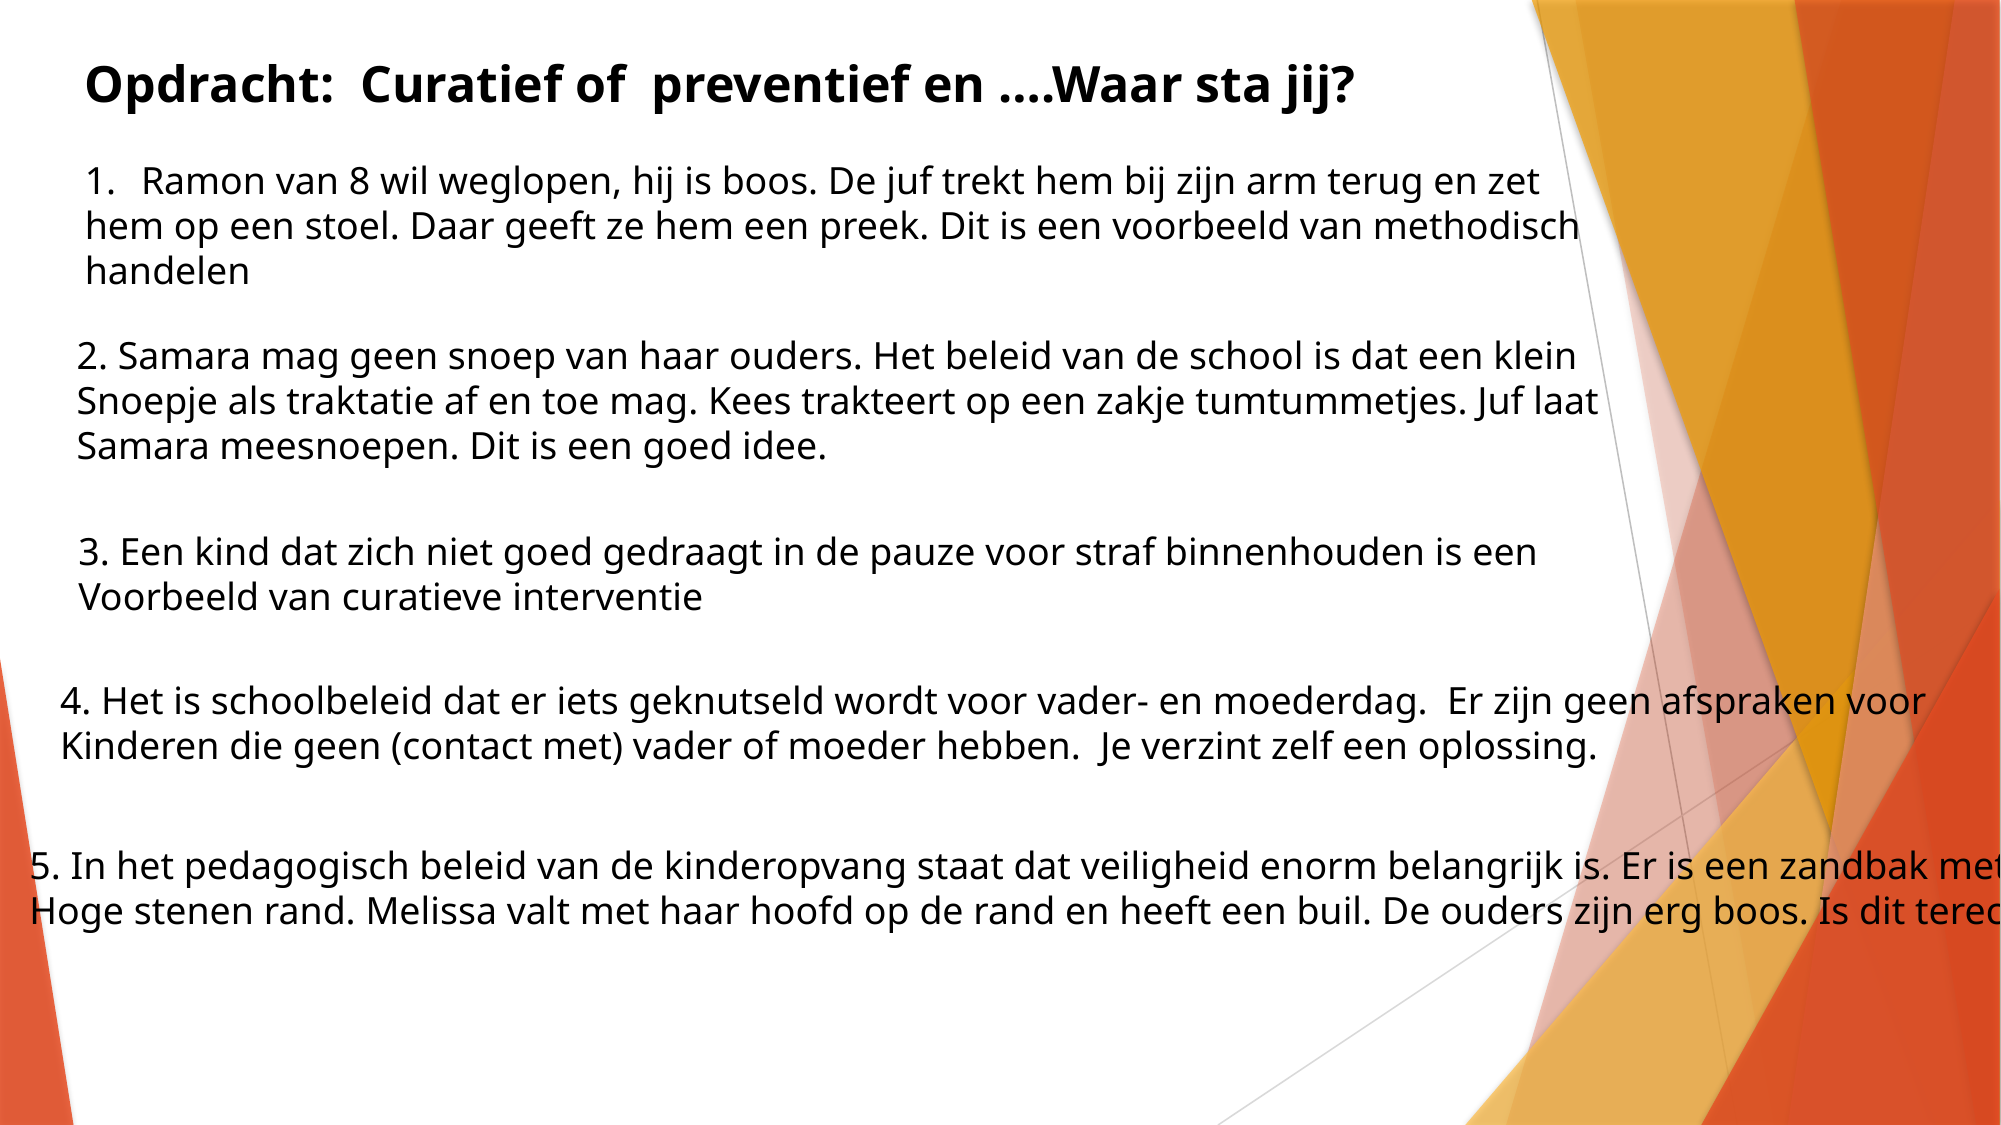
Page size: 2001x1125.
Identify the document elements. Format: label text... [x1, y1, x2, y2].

text_box 3. Een kind dat zich niet goed gedraagt in de pauze voor straf binnenhouden is een Voorbeeld van curatieve interventie [63, 520, 1555, 625]
text_box Opdracht: Curatief of preventief en ….Waar sta jij? Ramon van 8 wil weglopen, hij is boos. De juf trekt hem bij zijn arm terug en zet hem op een stoel. Daar geeft ze hem een preek. Dit is een voorbeeld van methodisch handelen [70, 0, 1607, 300]
text_box 2. Samara mag geen snoep van haar ouders. Het beleid van de school is dat een klein Snoepje als traktatie af en toe mag. Kees trakteert op een zakje tumtummetjes. Juf laat Samara meesnoepen. Dit is een goed idee. [61, 325, 1615, 475]
text_box 5. In het pedagogisch beleid van de kinderopvang staat dat veiligheid enorm belangrijk is. Er is een zandbak met een Hoge stenen rand. Melissa valt met haar hoofd op de rand en heeft een buil. De ouders zijn erg boos. Is dit terecht? [14, 834, 2000, 940]
text_box 4. Het is schoolbeleid dat er iets geknutseld wordt voor vader- en moederdag. Er zijn geen afspraken voor Kinderen die geen (contact met) vader of moeder hebben. Je verzint zelf een oplossing. [45, 669, 1943, 775]
